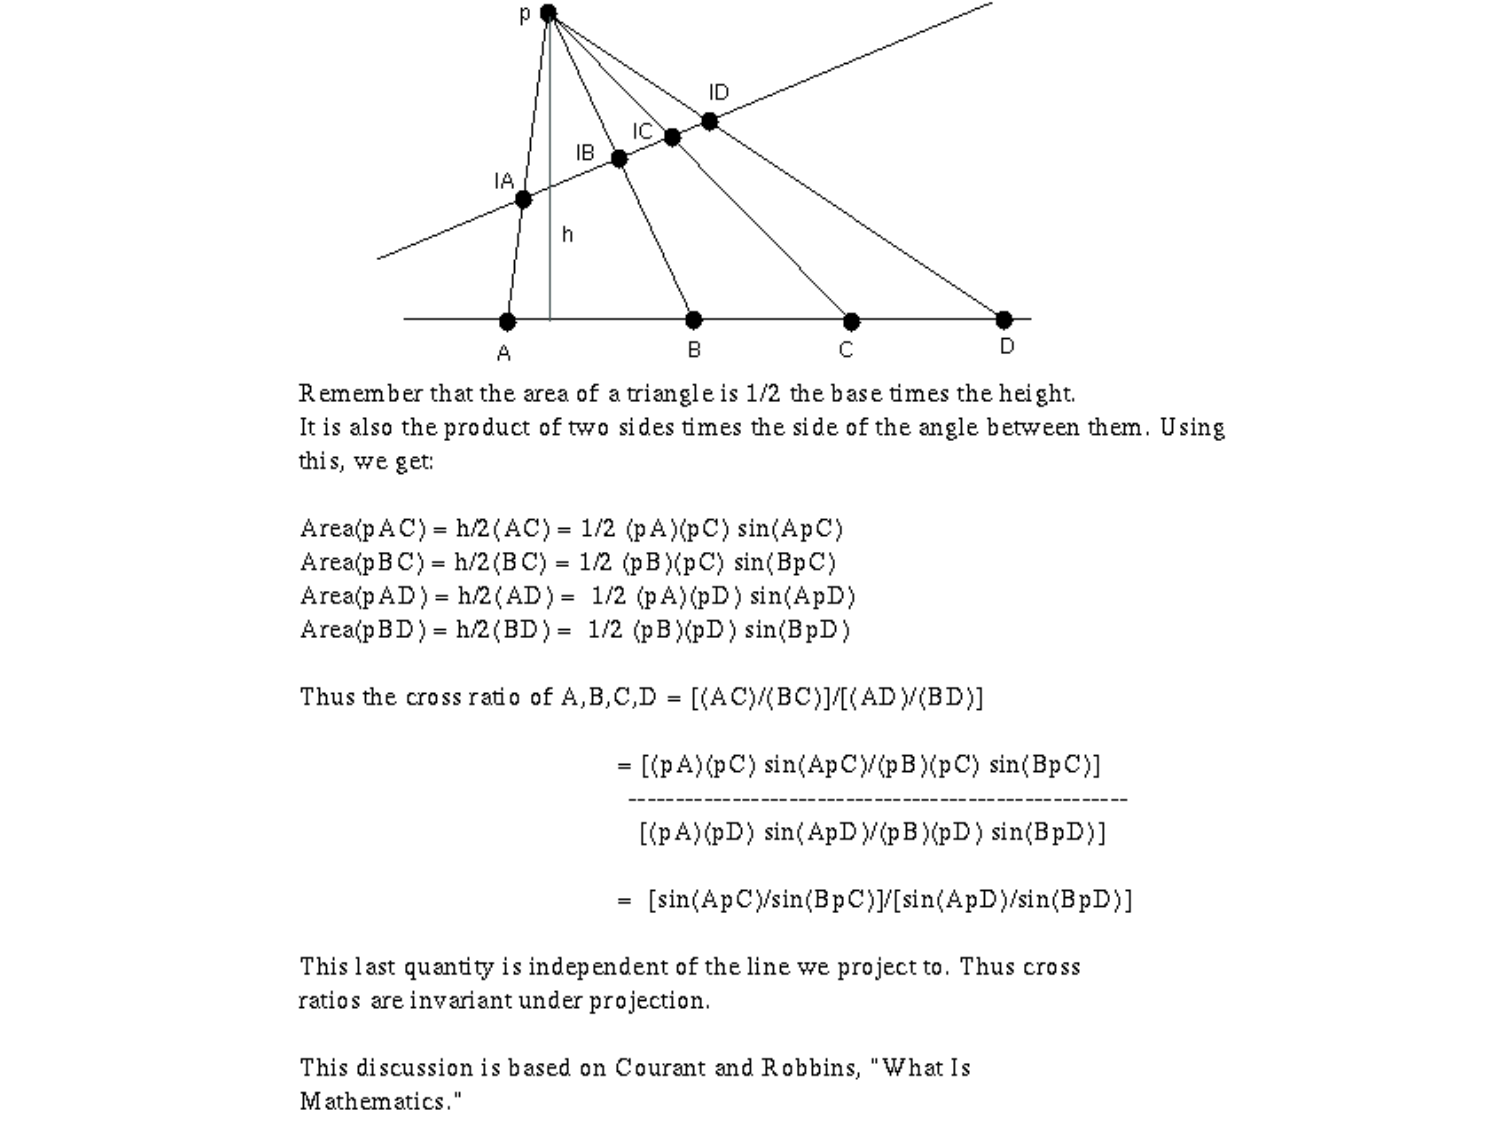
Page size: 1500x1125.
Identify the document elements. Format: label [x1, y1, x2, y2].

list [287, 0, 1251, 1125]
